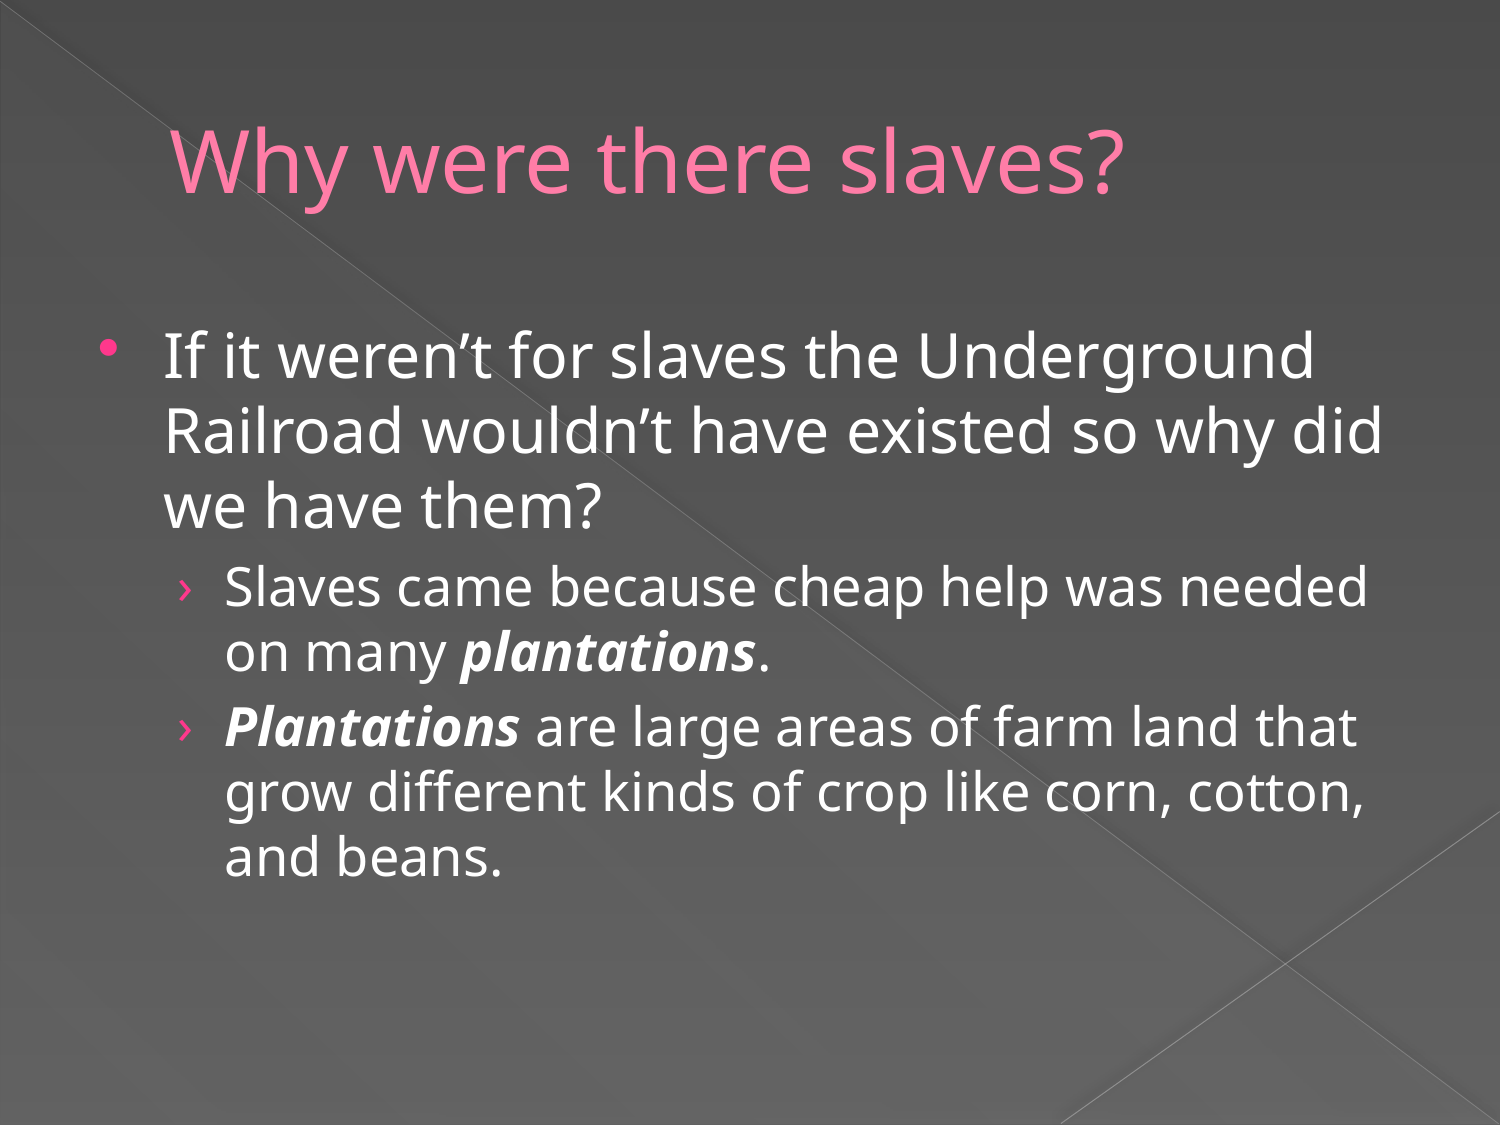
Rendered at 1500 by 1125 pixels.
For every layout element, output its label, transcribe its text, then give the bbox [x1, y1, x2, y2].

list If it weren’t for slaves the Underground Railroad wouldn’t have existed so why did we have them? Slaves came because cheap help was needed on many plantations. Plantations are large areas of farm land that grow different kinds of crop like corn, cotton, and beans. [75, 308, 1425, 1059]
title Why were there slaves? [75, 43, 1425, 274]
